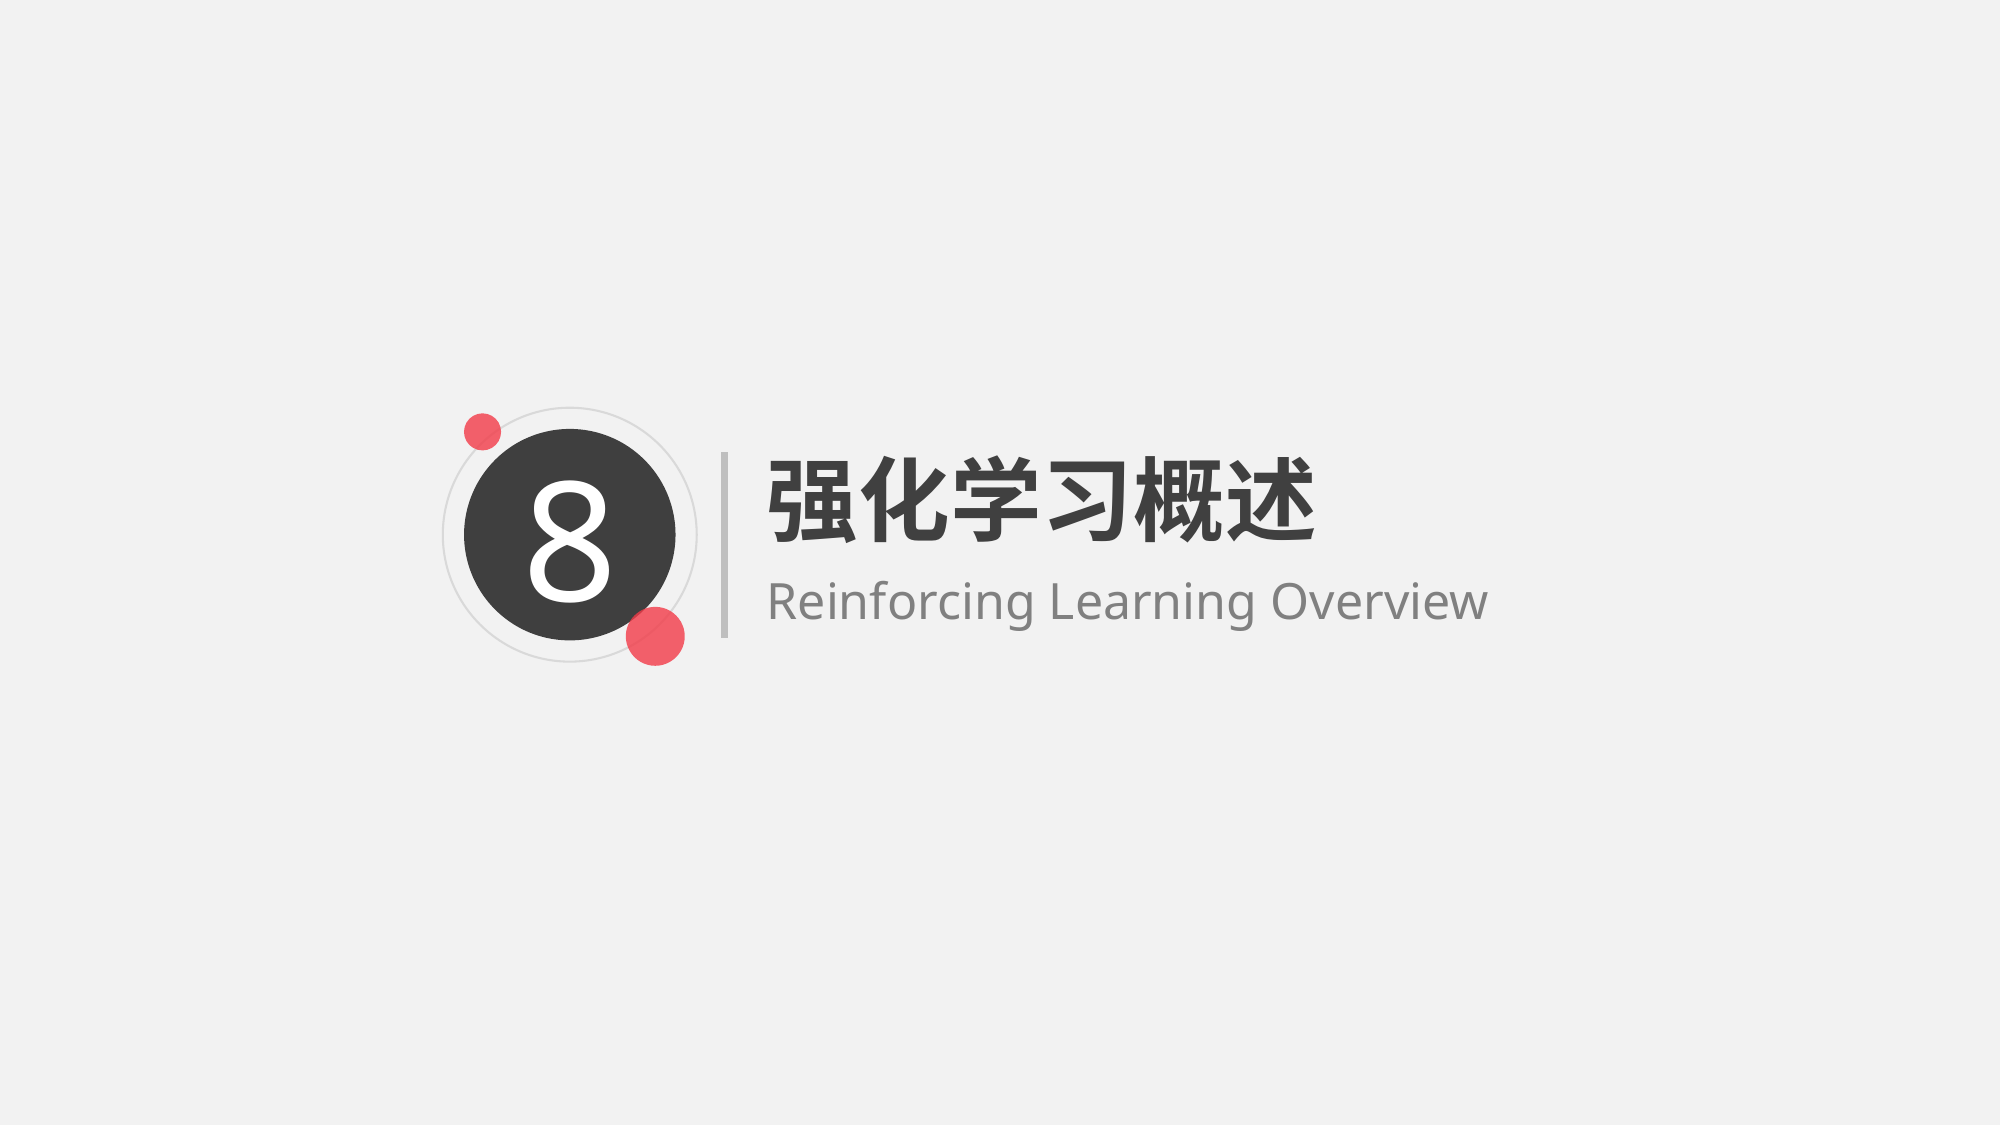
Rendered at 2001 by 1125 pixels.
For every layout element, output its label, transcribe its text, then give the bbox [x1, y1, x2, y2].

text_box Reinforcing Learning Overview [752, 561, 1522, 637]
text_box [442, 407, 697, 666]
text_box 强化学习概述 [752, 435, 1522, 561]
